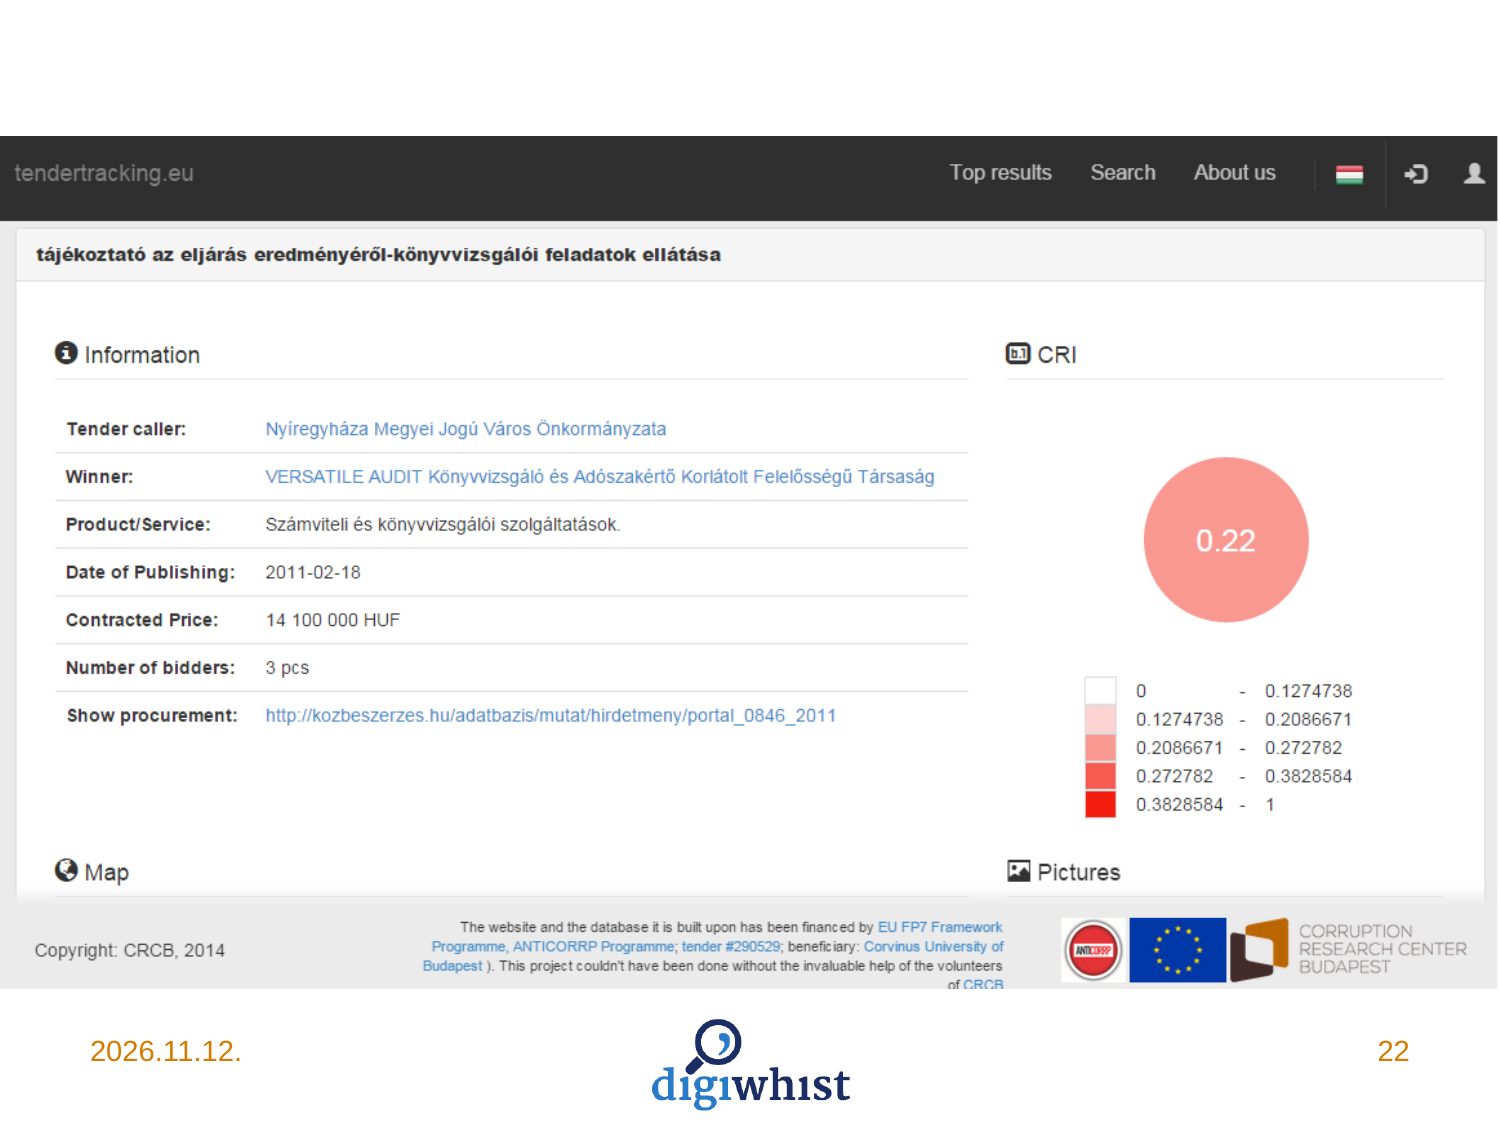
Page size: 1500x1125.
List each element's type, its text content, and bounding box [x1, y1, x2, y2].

picture [0, 135, 1500, 989]
slide_number 22 [1074, 1024, 1426, 1103]
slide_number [74, 1024, 426, 1103]
picture [642, 1012, 858, 1115]
